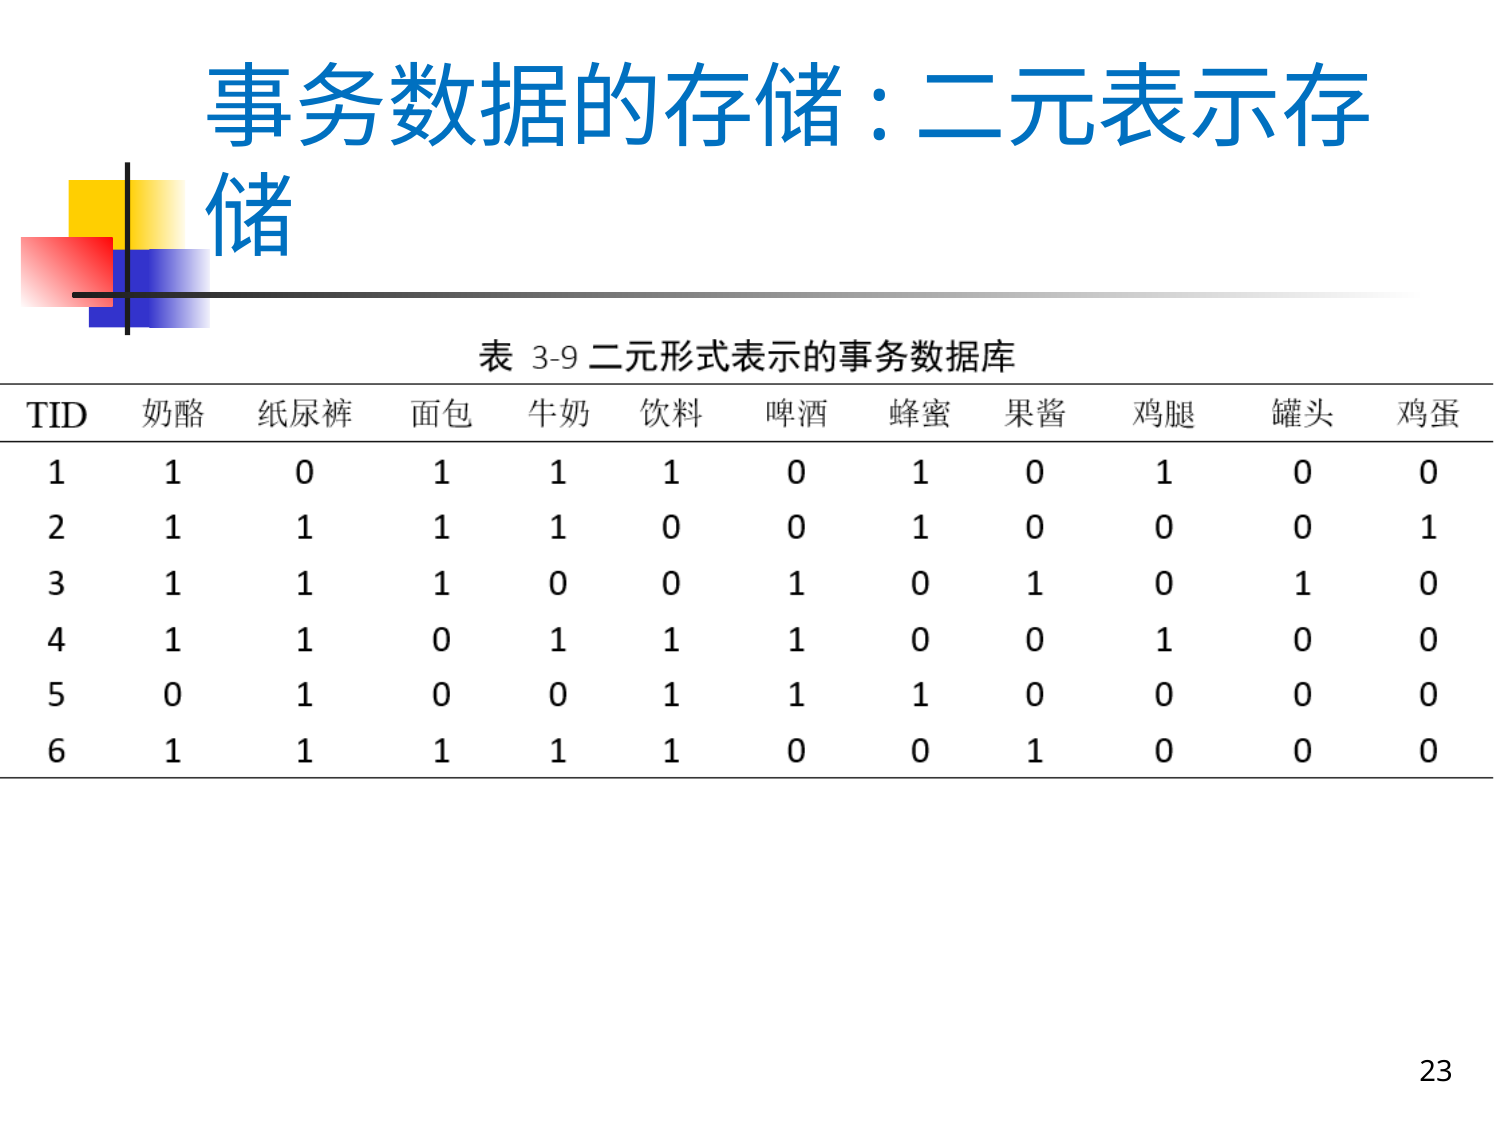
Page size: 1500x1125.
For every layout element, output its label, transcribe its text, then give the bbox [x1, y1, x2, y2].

picture [0, 337, 1500, 789]
title 事务数据的存储:二元表示存储 [188, 35, 1468, 275]
slide_number 23 [1154, 1023, 1468, 1100]
